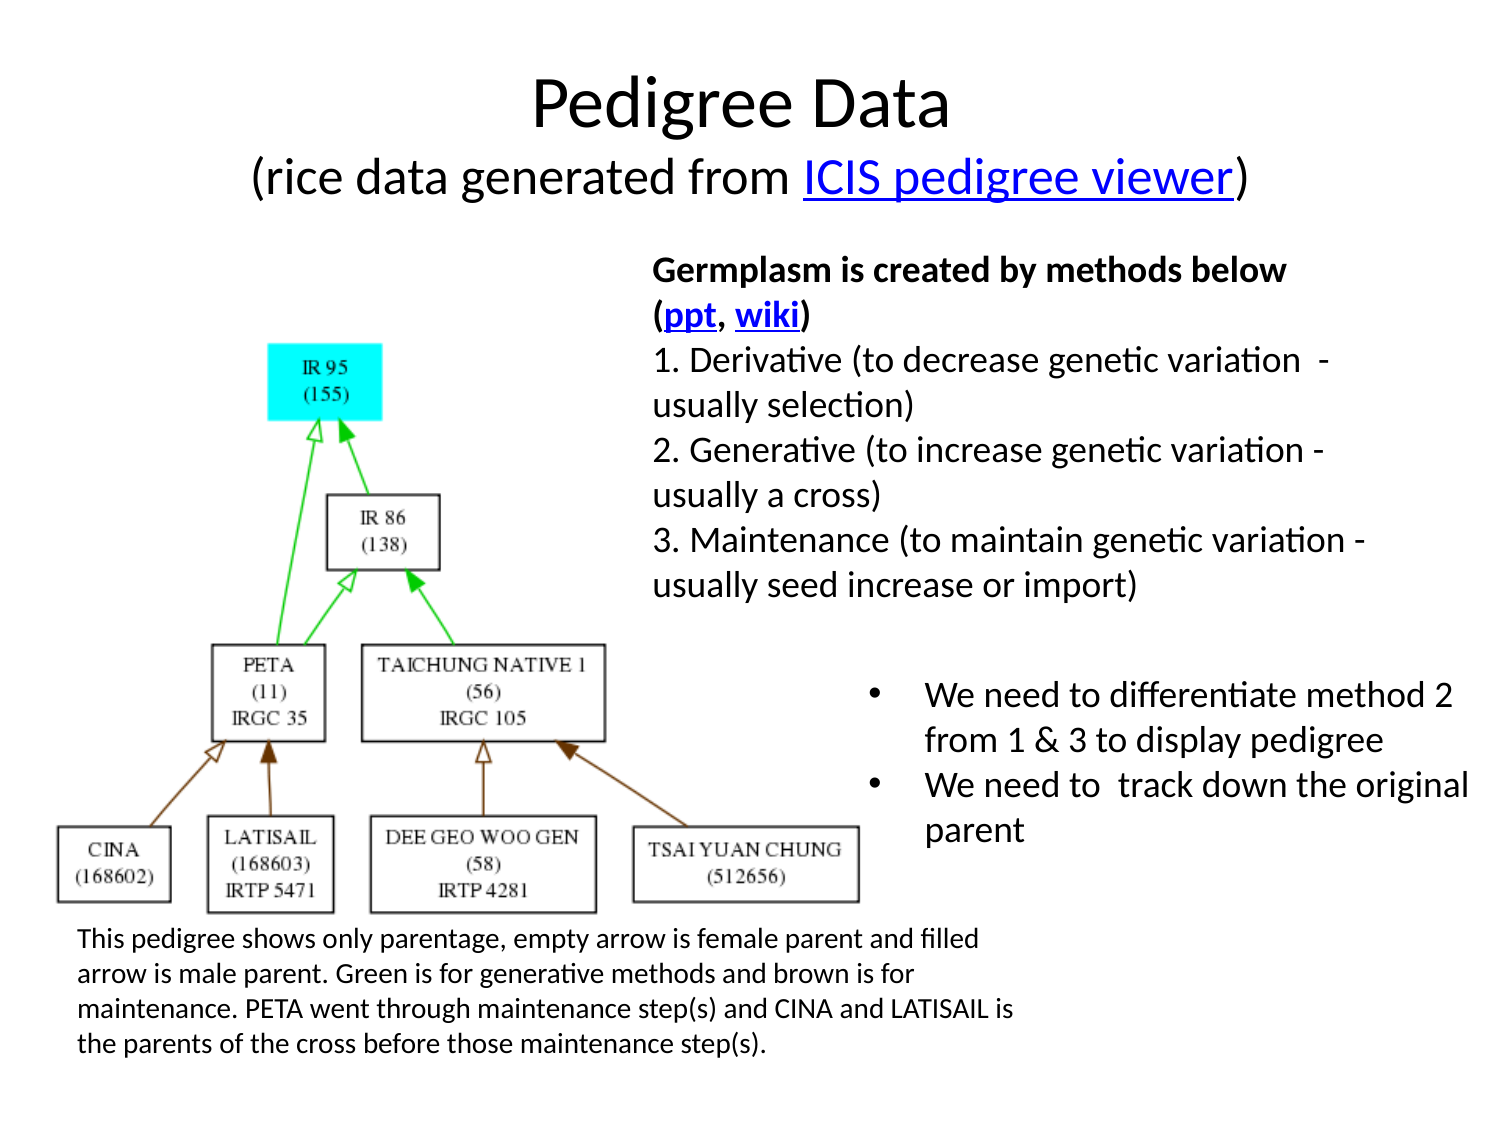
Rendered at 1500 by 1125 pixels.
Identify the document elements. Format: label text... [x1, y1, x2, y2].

text_box Germplasm is created by methods below (ppt, wiki) 1. Derivative (to decrease genetic variation -usually selection) 2. Generative (to increase genetic variation - usually a cross) 3. Maintenance (to maintain genetic variation -usually seed increase or import) [637, 237, 1450, 613]
title Pedigree Data (rice data generated from ICIS pedigree viewer) [75, 45, 1425, 213]
picture [49, 337, 868, 921]
text_box This pedigree shows only parentage, empty arrow is female parent and filled arrow is male parent. Green is for generative methods and brown is for maintenance. PETA went through maintenance step(s) and CINA and LATISAIL is the parents of the cross before those maintenance step(s). [62, 912, 1050, 1068]
text_box We need to differentiate method 2 from 1 & 3 to display pedigree We need to track down the original parent [871, 662, 1500, 903]
